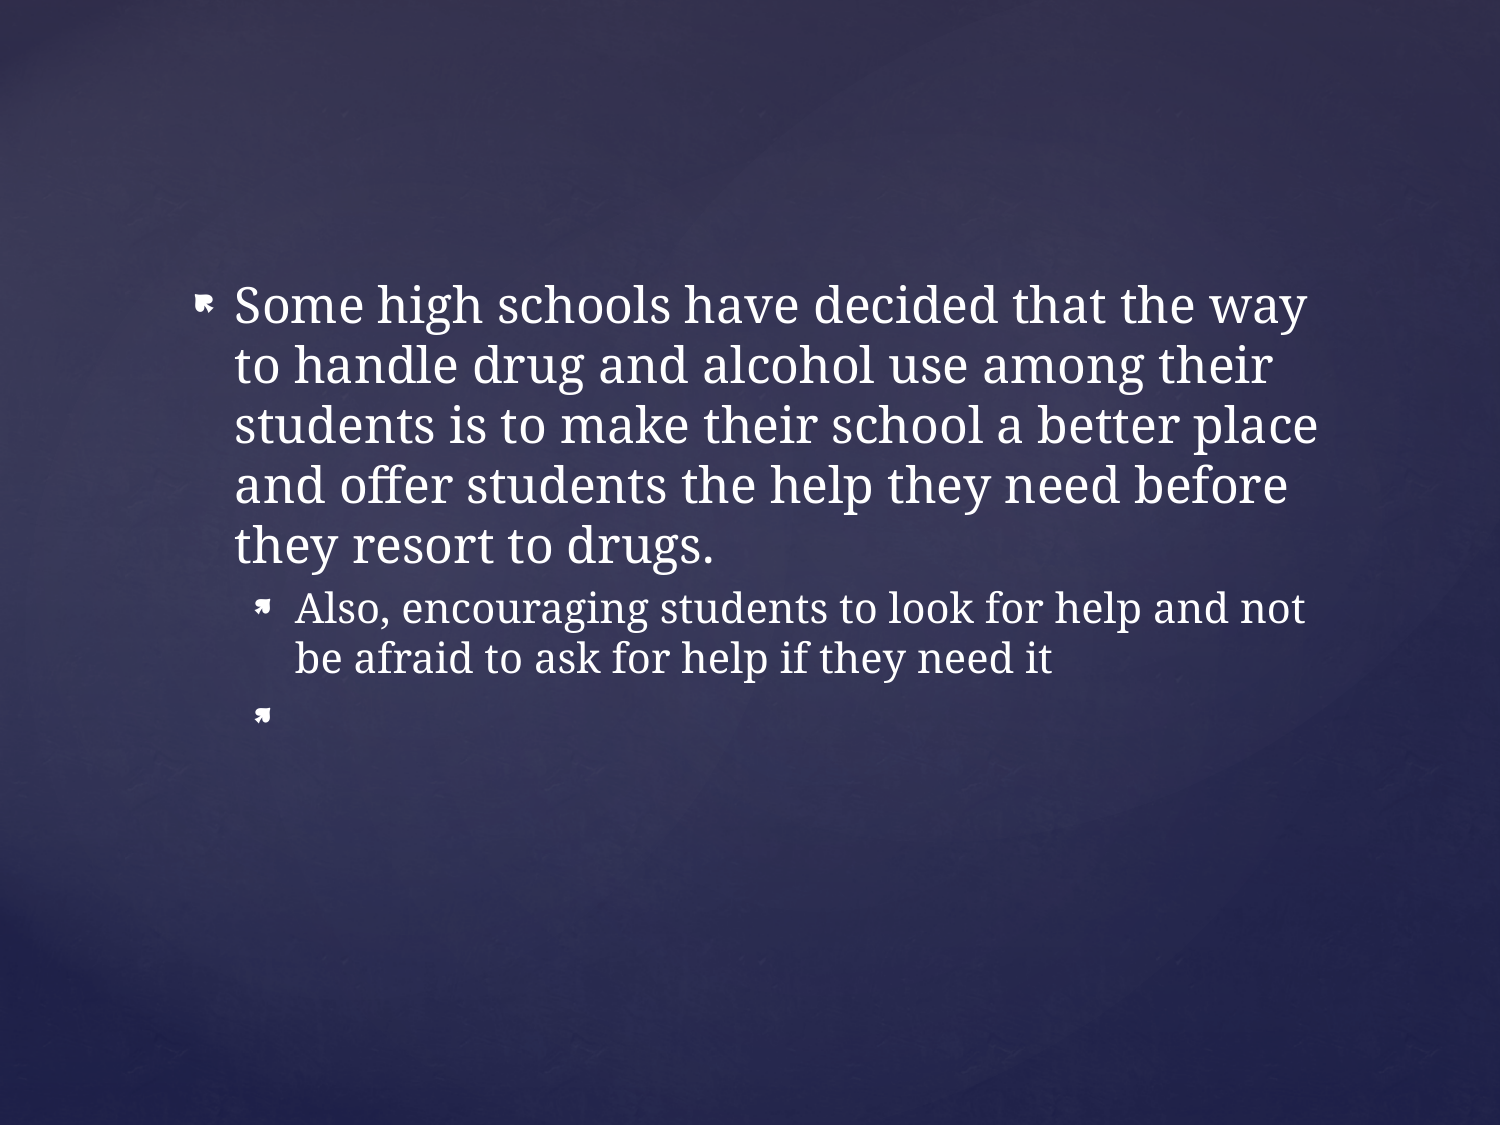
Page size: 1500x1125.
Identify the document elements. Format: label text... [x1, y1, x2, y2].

list Some high schools have decided that the way to handle drug and alcohol use among their students is to make their school a better place and offer students the help they need before they resort to drugs. Also, encouraging students to look for help and not be afraid to ask for help if they need it [174, 87, 1375, 988]
